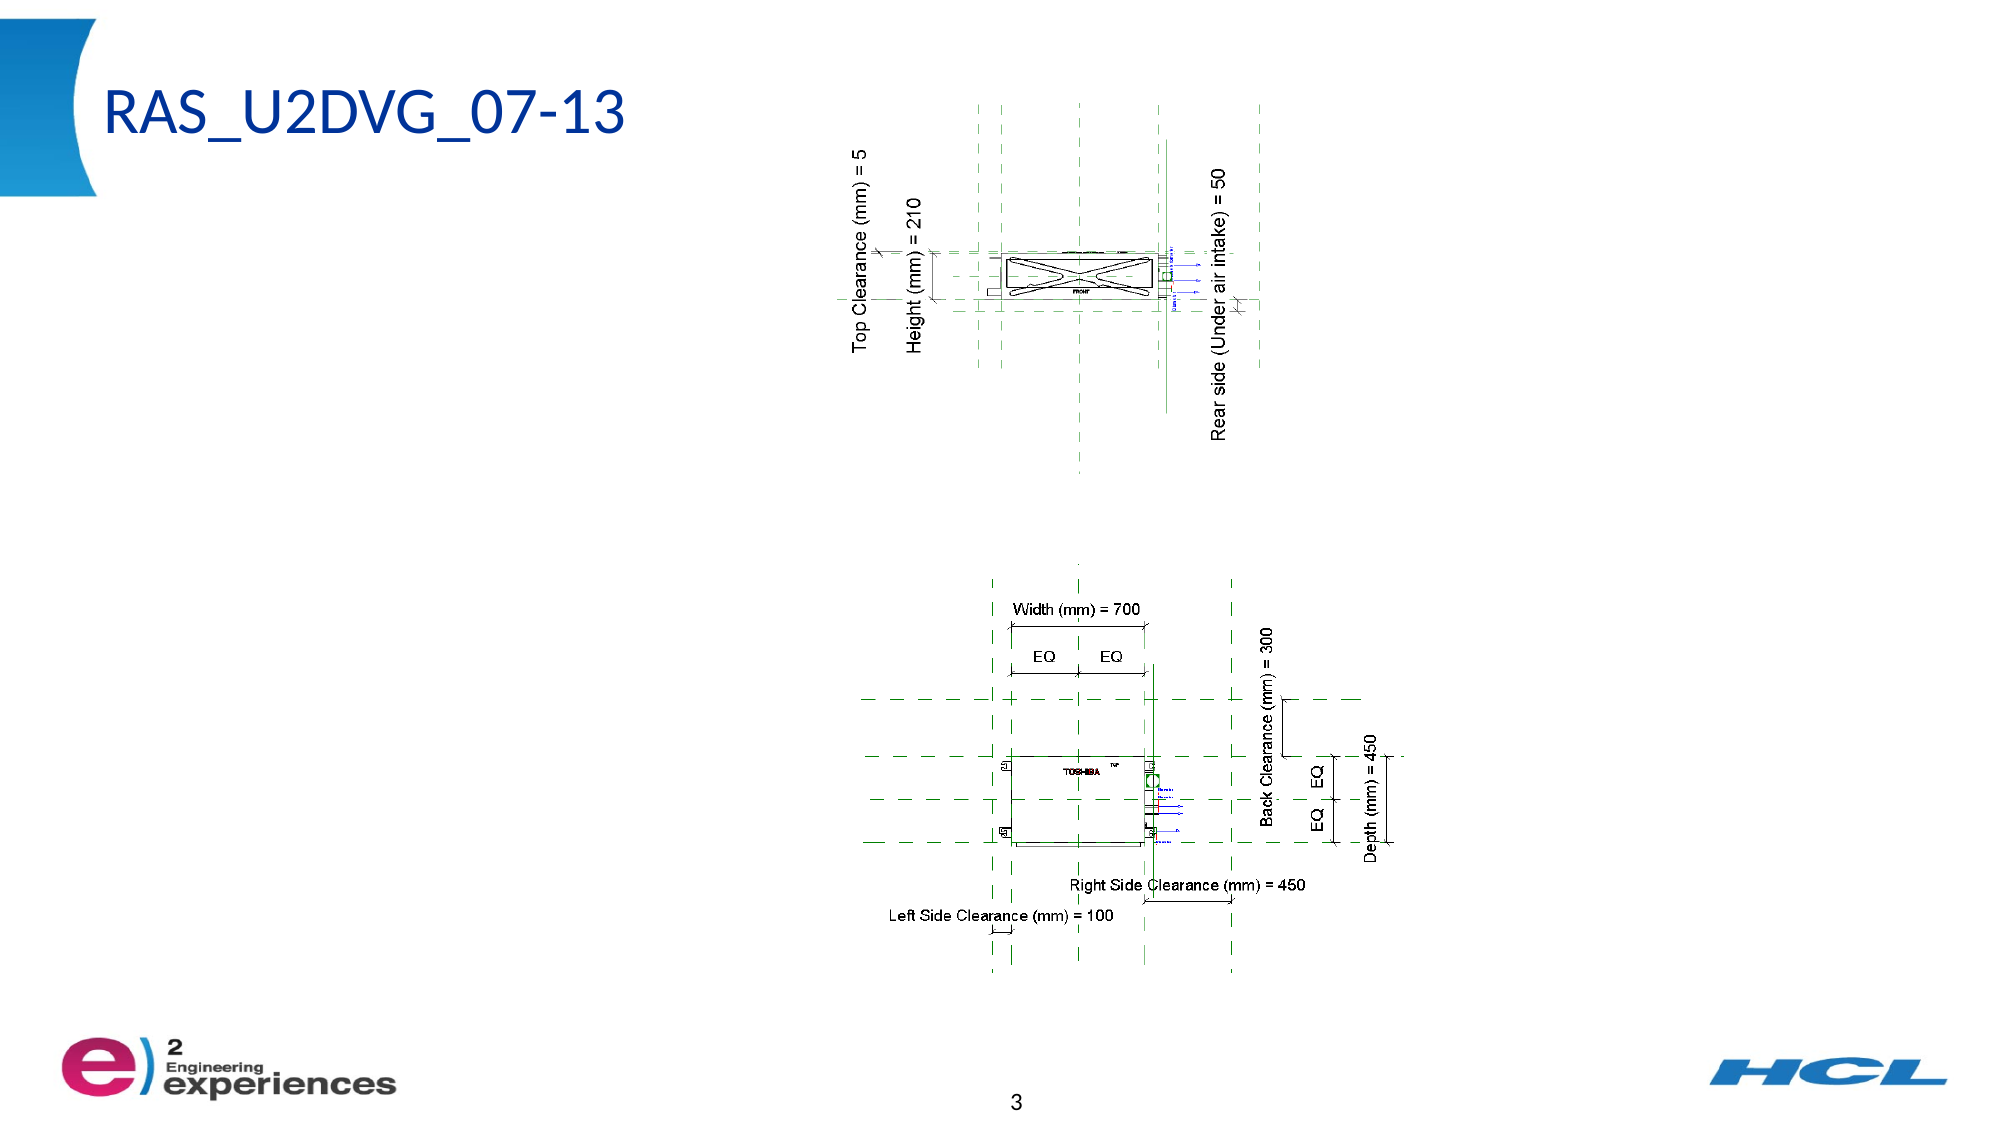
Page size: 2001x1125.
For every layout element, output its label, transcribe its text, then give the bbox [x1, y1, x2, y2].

text_box RAS_U2DVG_07-13 [88, 59, 642, 155]
picture [0, 0, 2000, 1125]
